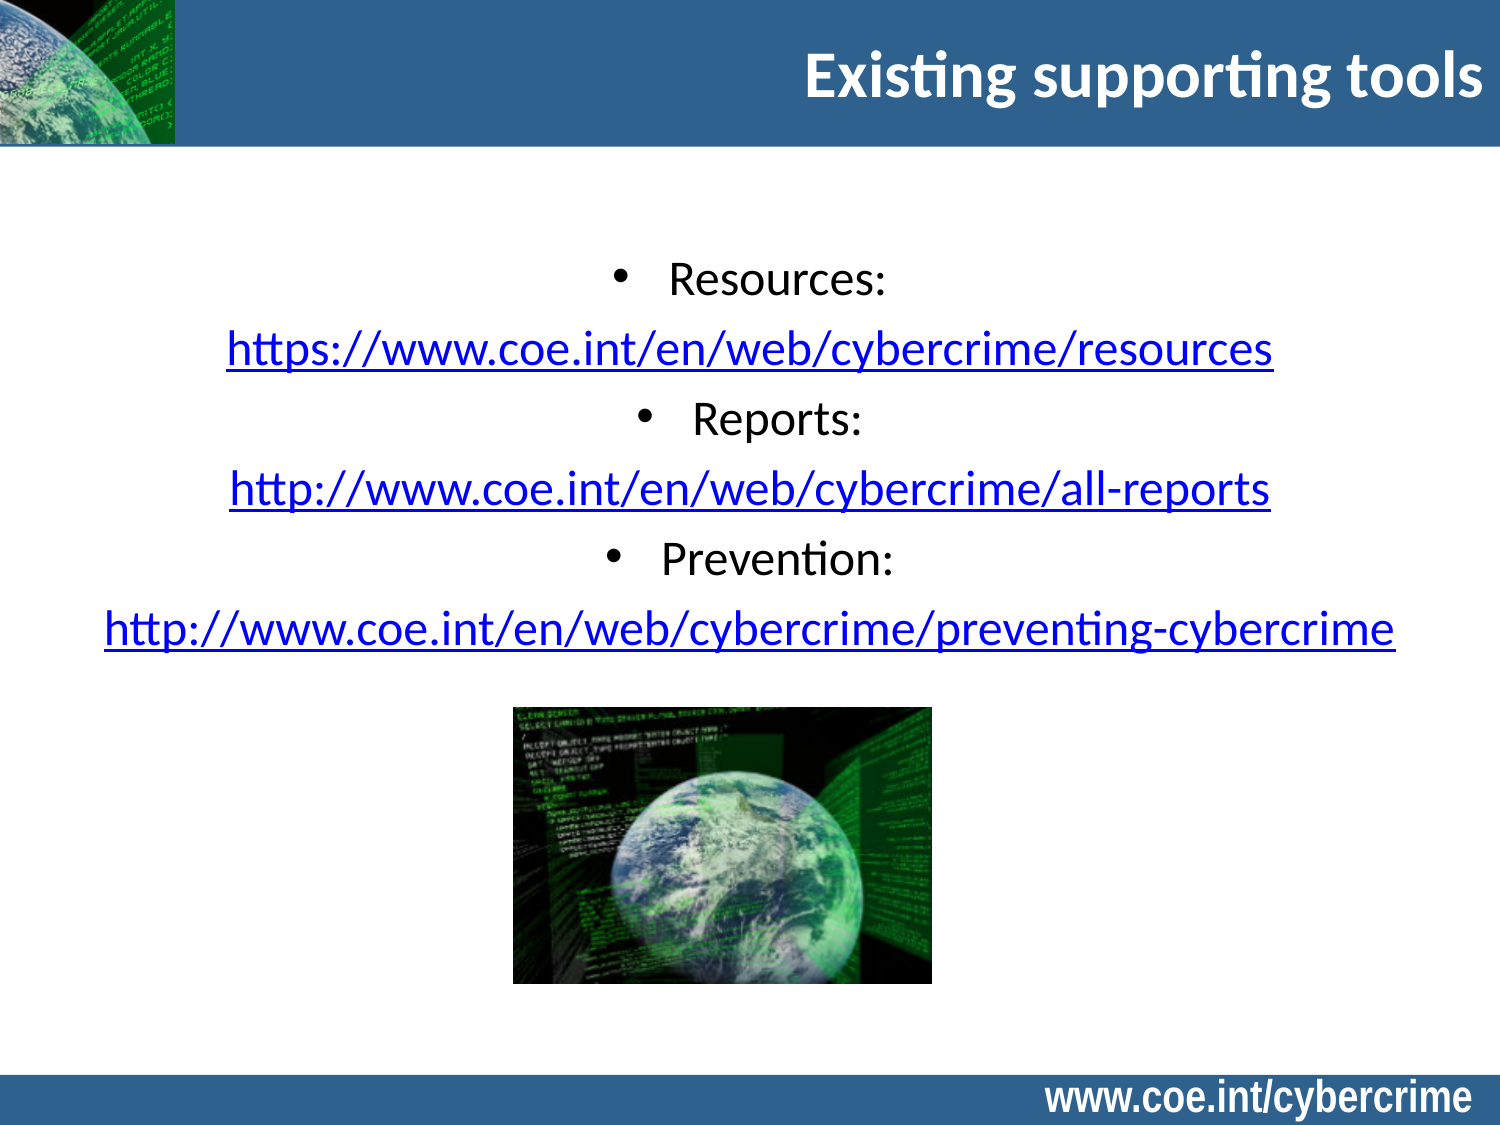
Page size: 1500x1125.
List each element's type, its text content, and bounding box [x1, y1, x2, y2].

picture [512, 706, 933, 984]
text_box Resources: https://www.coe.int/en/web/cybercrime/resources Reports: http://www.coe.int/en/web/cybercrime/all-reports Prevention: http://www.coe.int/en/web/cybercrime/preventing-cybercrime [74, 237, 1425, 891]
text_box www.coe.int/cybercrime [1030, 1059, 1500, 1125]
picture [0, 0, 175, 144]
text_box Existing supporting tools [177, 0, 1500, 149]
text_box [0, 1073, 1030, 1125]
